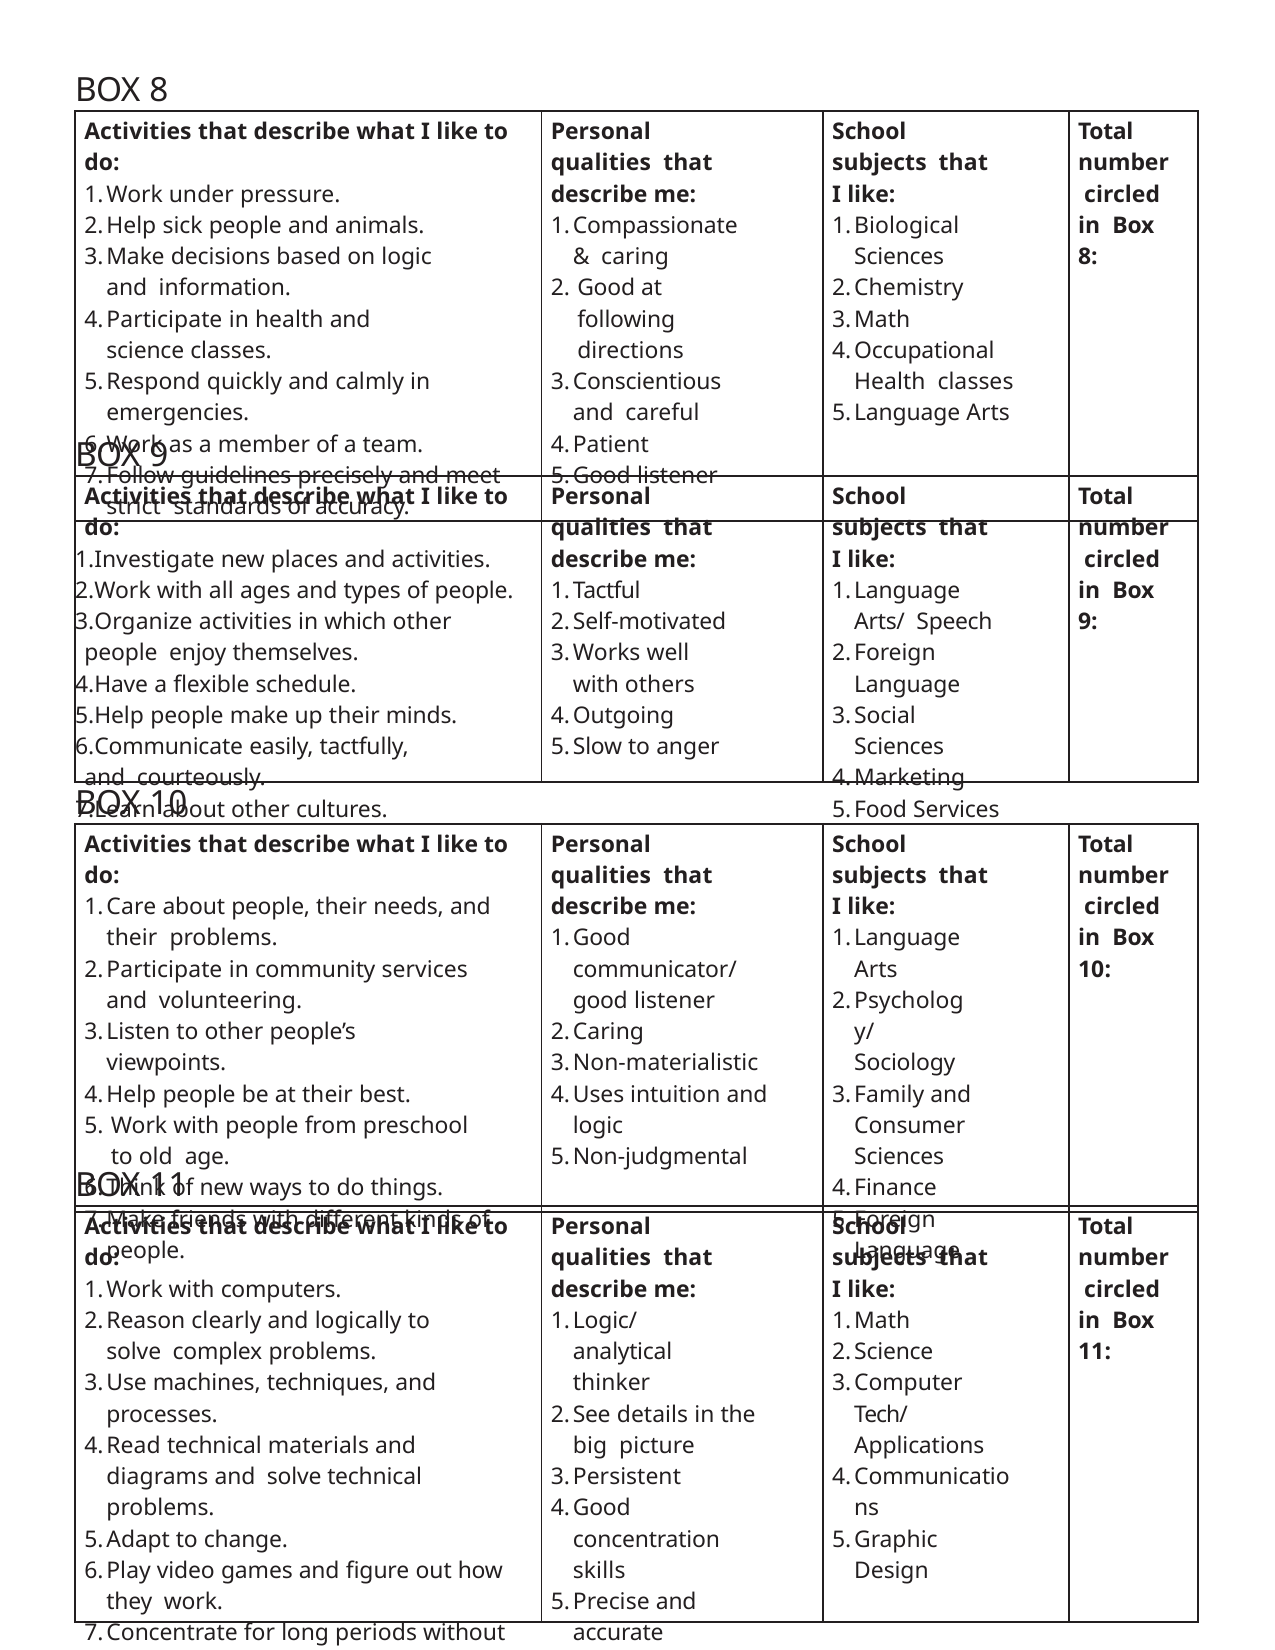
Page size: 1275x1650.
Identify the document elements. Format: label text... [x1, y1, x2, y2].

table_header Activities that describe what I like to do: Work with computers. Reason clearly and logically to solve complex problems. Use machines, techniques, and processes. Read technical materials and diagrams and solve technical problems. Adapt to change. Play video games and figure out how they work. Concentrate for long periods without being distracted. [76, 1207, 541, 1621]
text_box BOX 9 [72, 431, 172, 474]
table_header Activities that describe what I like to do: Work under pressure. Help sick people and animals. Make decisions based on logic and information. Participate in health and science classes. Respond quickly and calmly in emergencies. Work as a member of a team. Follow guidelines precisely and meet strict standards of accuracy. [76, 112, 541, 475]
table_header School subjects that I like: Language Arts/ Speech Foreign Language Social Sciences Marketing Food Services [824, 477, 1068, 781]
text_box BOX 8 [72, 66, 172, 109]
table_header Activities that describe what I like to do: Care about people, their needs, and their problems. Participate in community services and volunteering. Listen to other people’s viewpoints. Help people be at their best. Work with people from preschool to old age. Think of new ways to do things. Make friends with different kinds of people. [76, 825, 541, 1205]
table_header Personal qualities that describe me: Tactful Self-motivated Works well with others Outgoing Slow to anger [542, 477, 822, 781]
text_box BOX 11 [72, 1161, 192, 1204]
table_header Total number circled in Box 9: [1070, 477, 1197, 781]
table_header Activities that describe what I like to do: Investigate new places and activities. Work with all ages and types of people. Organize activities in which other people enjoy themselves. Have a flexible schedule. Help people make up their minds. Communicate easily, tactfully, and courteously. Learn about other cultures. [76, 477, 541, 781]
table_header Personal qualities that describe me: Compassionate & caring Good at following directions Conscientious and careful Patient Good listener [542, 112, 822, 475]
table_header Total number circled in Box 11: [1070, 1207, 1197, 1621]
table_header Personal qualities that describe me: Good communicator/ good listener Caring Non-materialistic Uses intuition and logic Non-judgmental [542, 825, 822, 1205]
table_header Personal qualities that describe me: Logic/analytical thinker See details in the big picture Persistent Good concentration skills Precise and accurate [542, 1207, 822, 1621]
table_header School subjects that I like: Language Arts Psychology/ Sociology Family and Consumer Sciences Finance Foreign Language [824, 825, 1068, 1205]
table_header School subjects that I like: Biological Sciences Chemistry Math Occupational Health classes Language Arts [824, 112, 1068, 475]
table_header Total number circled in Box 8: [1070, 112, 1197, 475]
table_header School subjects that I like: Math Science Computer Tech/ Applications Communications Graphic Design [824, 1207, 1068, 1621]
text_box BOX 10 [72, 778, 192, 821]
table_header Total number circled in Box 10: [1070, 825, 1197, 1205]
